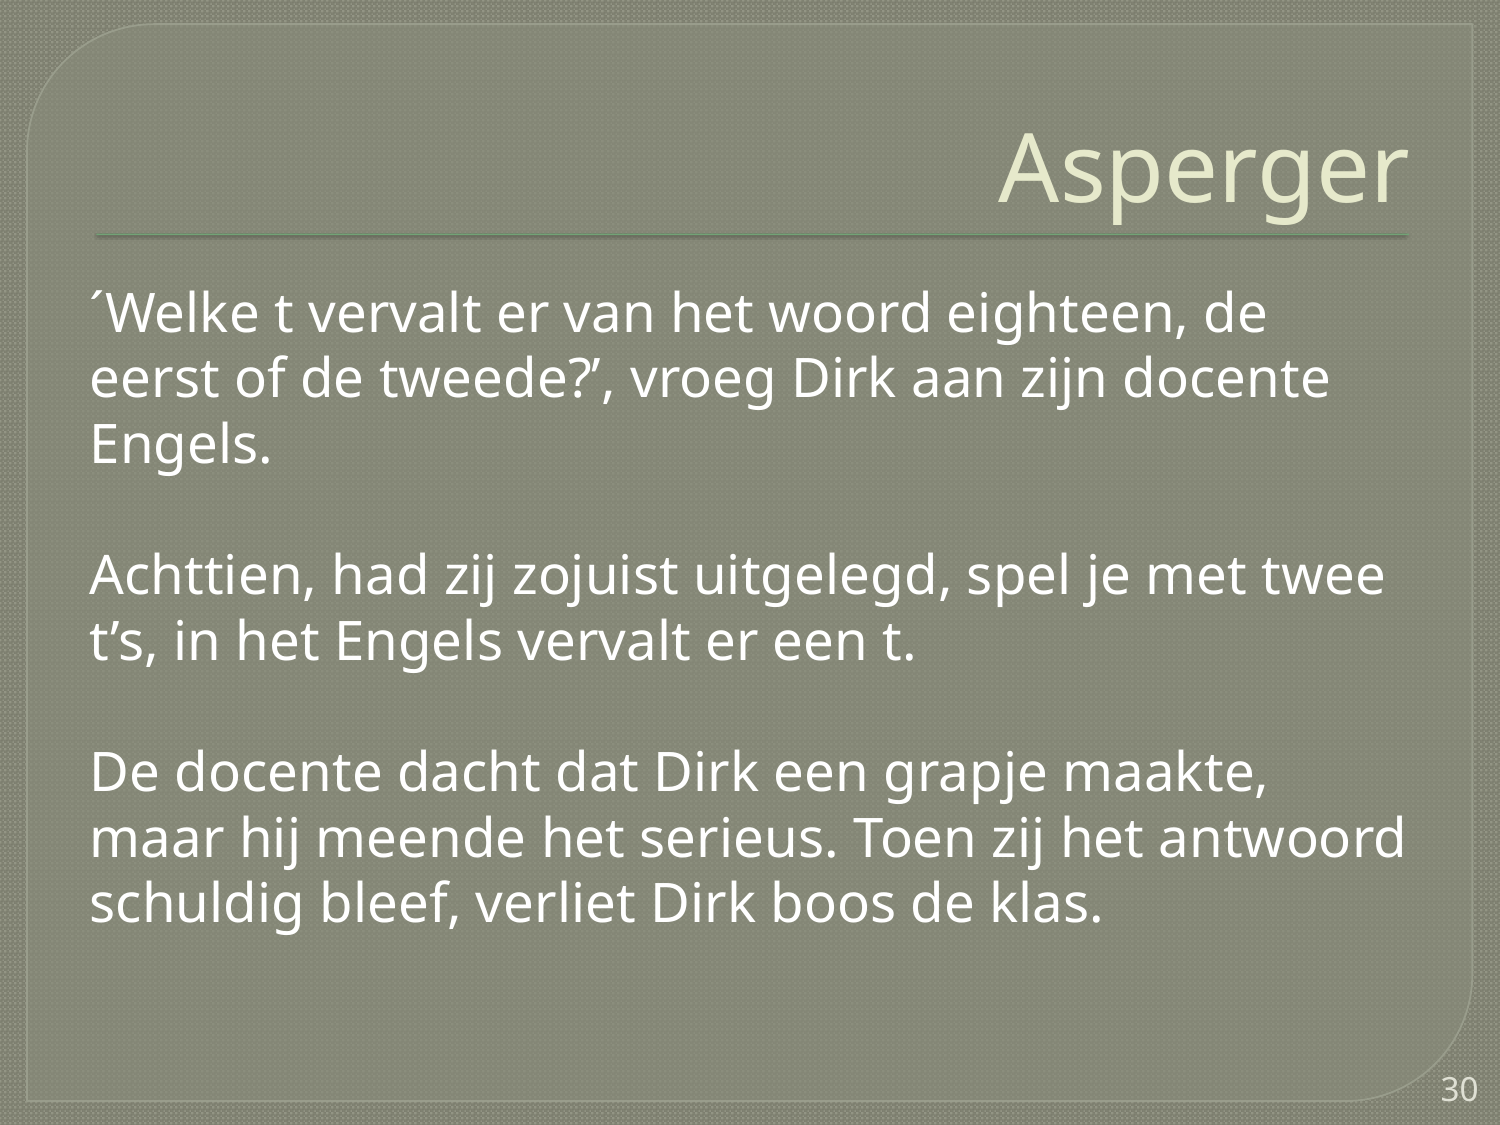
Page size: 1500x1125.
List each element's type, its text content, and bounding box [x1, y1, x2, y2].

list ´Welke t vervalt er van het woord eighteen, de eerst of de tweede?’, vroeg Dirk aan zijn docente Engels. Achttien, had zij zojuist uitgelegd, spel je met twee t’s, in het Engels vervalt er een t. De docente dacht dat Dirk een grapje maakte, maar hij meende het serieus. Toen zij het antwoord schuldig bleef, verliet Dirk boos de klas. [75, 270, 1425, 1013]
title Asperger [75, 41, 1425, 230]
slide_number 30 [1417, 1068, 1494, 1114]
